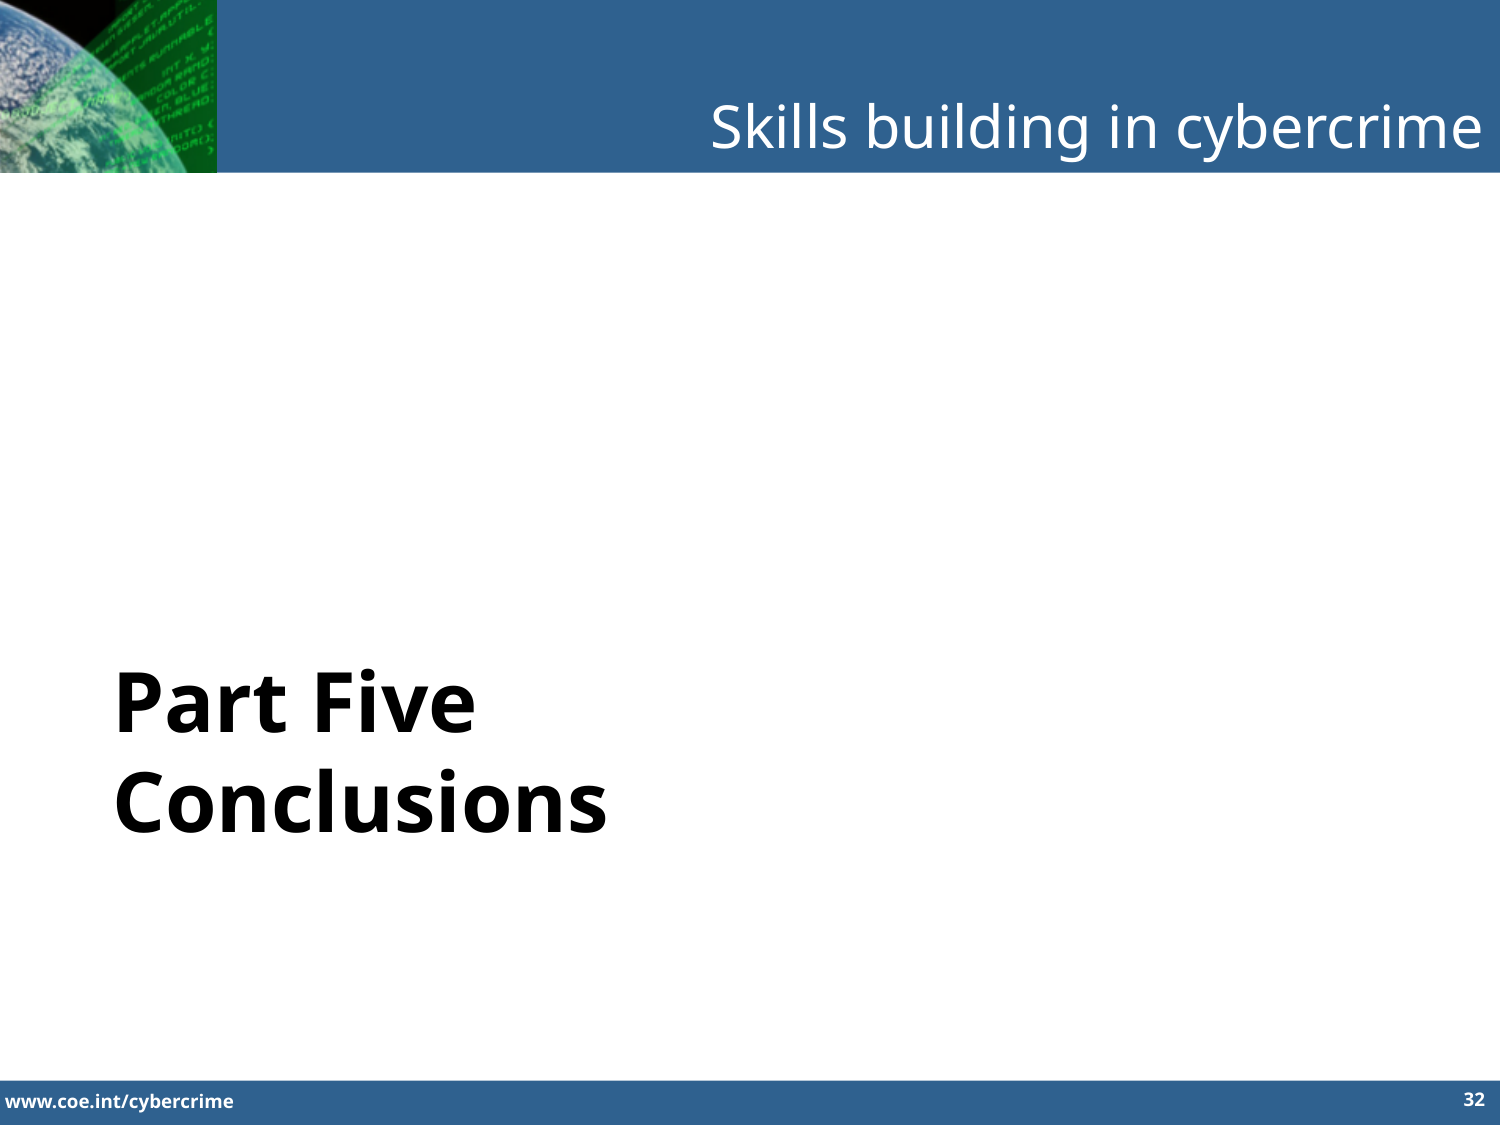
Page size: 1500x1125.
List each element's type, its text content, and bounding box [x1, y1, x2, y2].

picture [0, 0, 217, 173]
list Skills building in cybercrime [461, 0, 1500, 170]
text_box Part Five Conclusions [97, 641, 848, 857]
slide_number 32 [1162, 1080, 1500, 1125]
